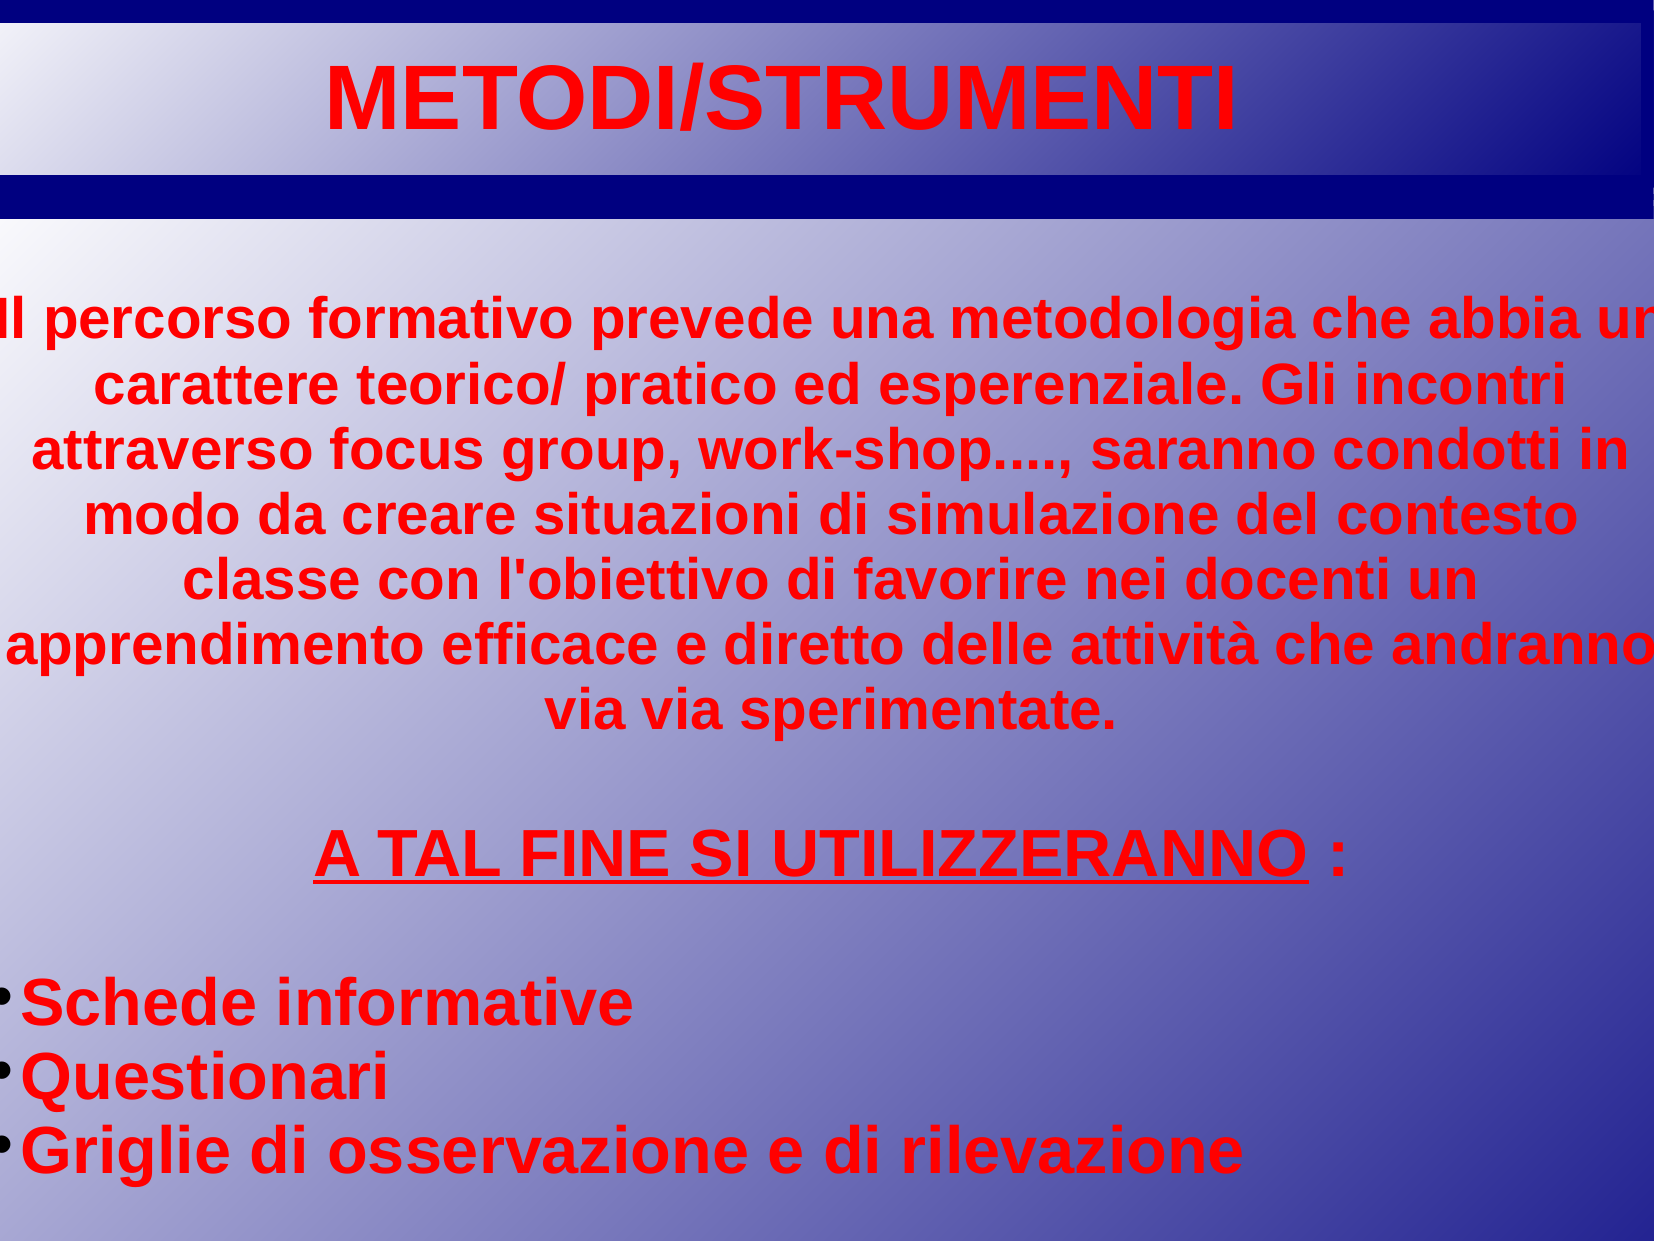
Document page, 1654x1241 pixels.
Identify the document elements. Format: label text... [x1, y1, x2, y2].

title METODI/STRUMENTI [0, 10, 1654, 188]
subtitle Il percorso formativo prevede una metodologia che abbia un carattere teorico/ pratico ed esperenziale. Gli incontri attraverso focus group, work-shop...., saranno condotti in modo da creare situazioni di simulazione del contesto classe con l'obiettivo di favorire nei docenti un apprendimento efficace e diretto delle attività che andranno via via sperimentate. A TAL FINE SI UTILIZZERANNO : Schede informative Questionari Griglie di osservazione e di rilevazione [0, 206, 1654, 1241]
